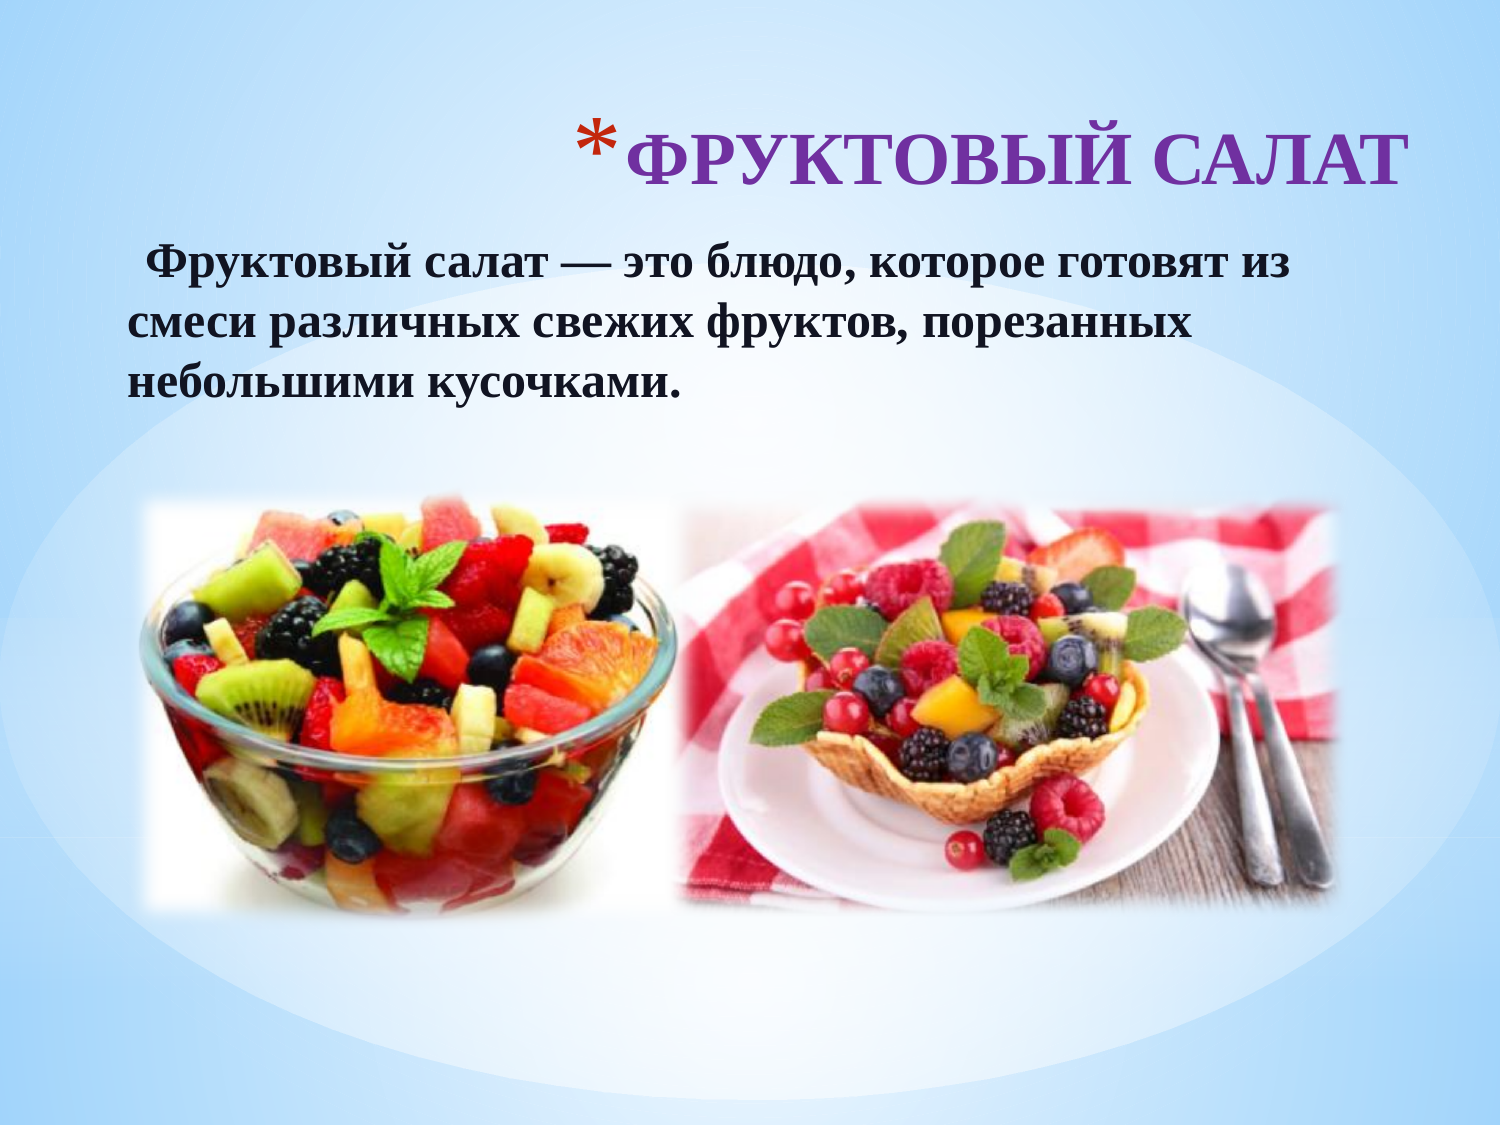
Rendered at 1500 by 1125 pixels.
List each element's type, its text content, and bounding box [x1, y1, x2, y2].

picture [126, 467, 1348, 929]
list Фруктовый салат — это блюдо, которое готовят из смеси различных свежих фруктов, порезанных небольшими кусочками. [75, 220, 1425, 1005]
title ФРУКТОВЫЙ САЛАТ [75, 101, 1425, 220]
